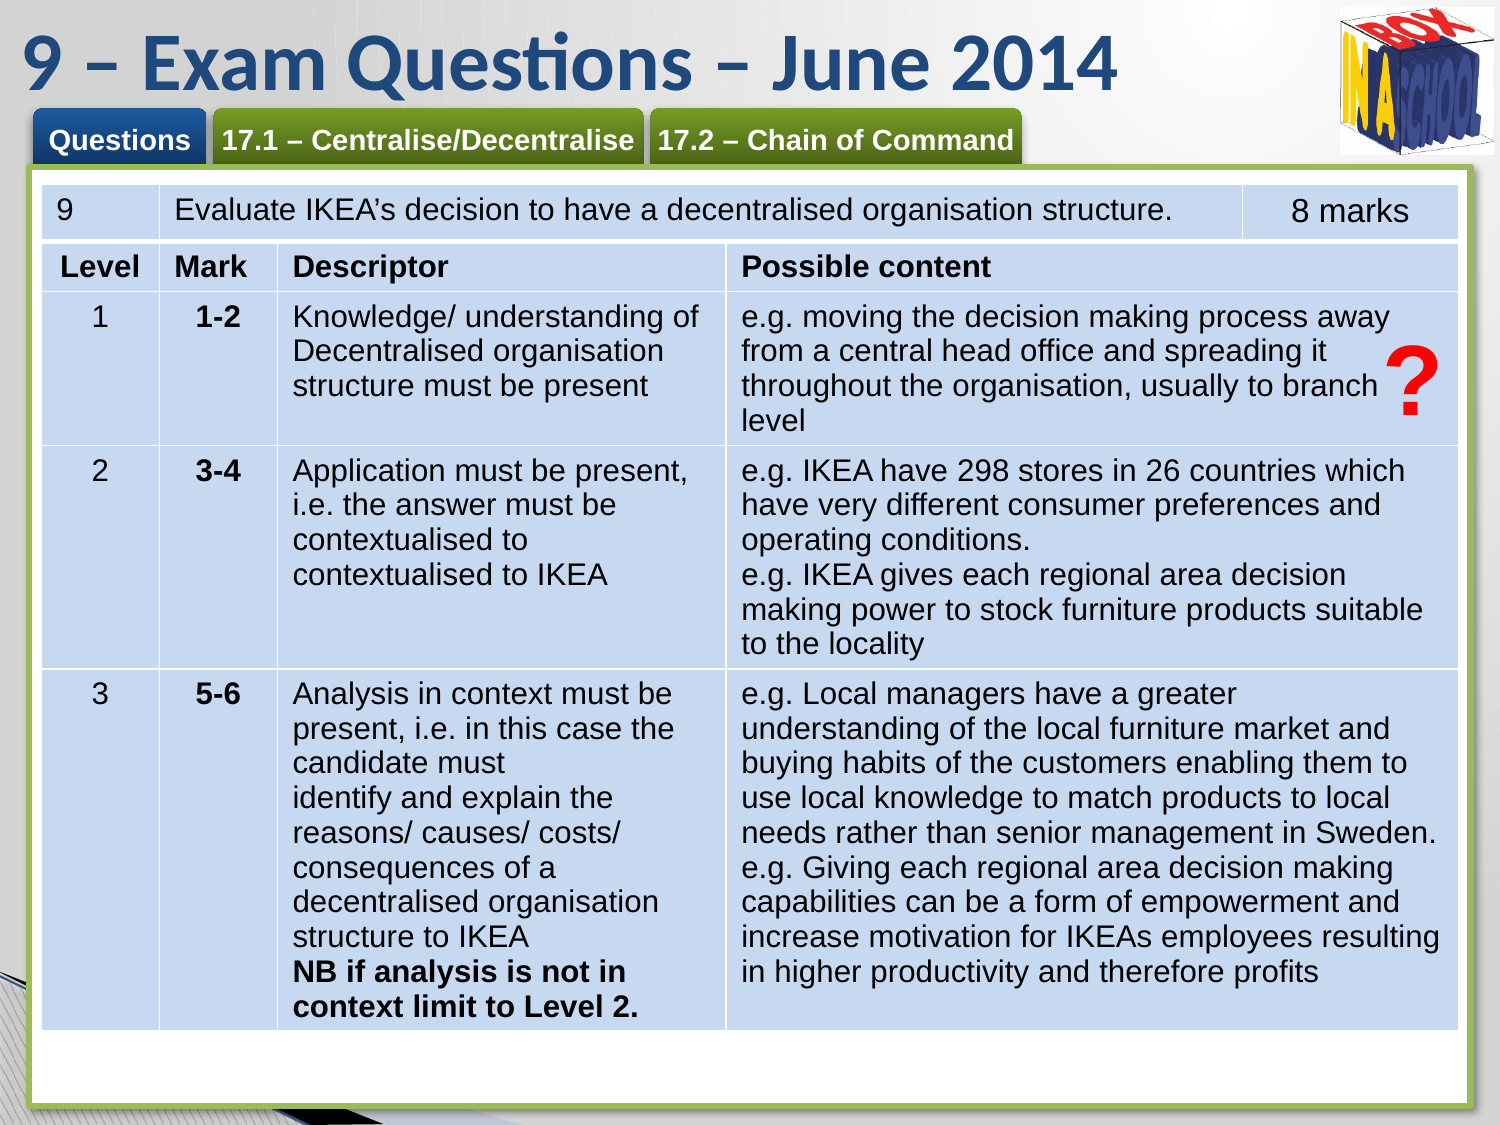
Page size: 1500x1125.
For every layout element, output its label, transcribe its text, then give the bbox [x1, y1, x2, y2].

table_cell 3 [42, 670, 159, 1030]
table_cell e.g. IKEA have 298 stores in 26 countries which have very different consumer preferences and operating conditions. e.g. IKEA gives each regional area decision making power to stock furniture products suitable to the locality [727, 446, 1458, 668]
text_box ? [1367, 308, 1459, 443]
table_cell Knowledge/ understanding of Decentralised organisation structure must be present [278, 292, 725, 445]
table_cell Application must be present, i.e. the answer must be contextualised to contextualised to IKEA [278, 446, 725, 668]
table_cell Descriptor [278, 244, 725, 291]
picture [281, 1114, 303, 1125]
table_cell Mark [160, 244, 277, 291]
table_header 8 marks [1243, 185, 1458, 239]
title 9 – Exam Questions – June 2014 [5, 11, 1270, 102]
table_cell e.g. moving the decision making process away from a central head office and spreading it throughout the organisation, usually to branch level [727, 292, 1458, 445]
table_cell 5-6 [160, 670, 277, 1030]
table_cell Level [42, 244, 159, 291]
table_cell 2 [42, 446, 159, 668]
table_header Evaluate IKEA’s decision to have a decentralised organisation structure. [160, 185, 1242, 239]
table_cell e.g. Local managers have a greater understanding of the local furniture market and buying habits of the customers enabling them to use local knowledge to match products to local needs rather than senior management in Sweden. e.g. Giving each regional area decision making capabilities can be a form of empowerment and increase motivation for IKEAs employees resulting in higher productivity and therefore profits [727, 670, 1458, 1030]
table_cell Possible content [727, 244, 1458, 291]
table_cell Analysis in context must be present, i.e. in this case the candidate must identify and explain the reasons/ causes/ costs/ consequences of a decentralised organisation structure to IKEA NB if analysis is not in context limit to Level 2. [278, 670, 725, 1030]
table_header 9 [42, 185, 159, 239]
picture [1340, 7, 1495, 155]
table_cell 1-2 [160, 292, 277, 445]
table_cell 3-4 [160, 446, 277, 668]
table_cell 1 [42, 292, 159, 445]
